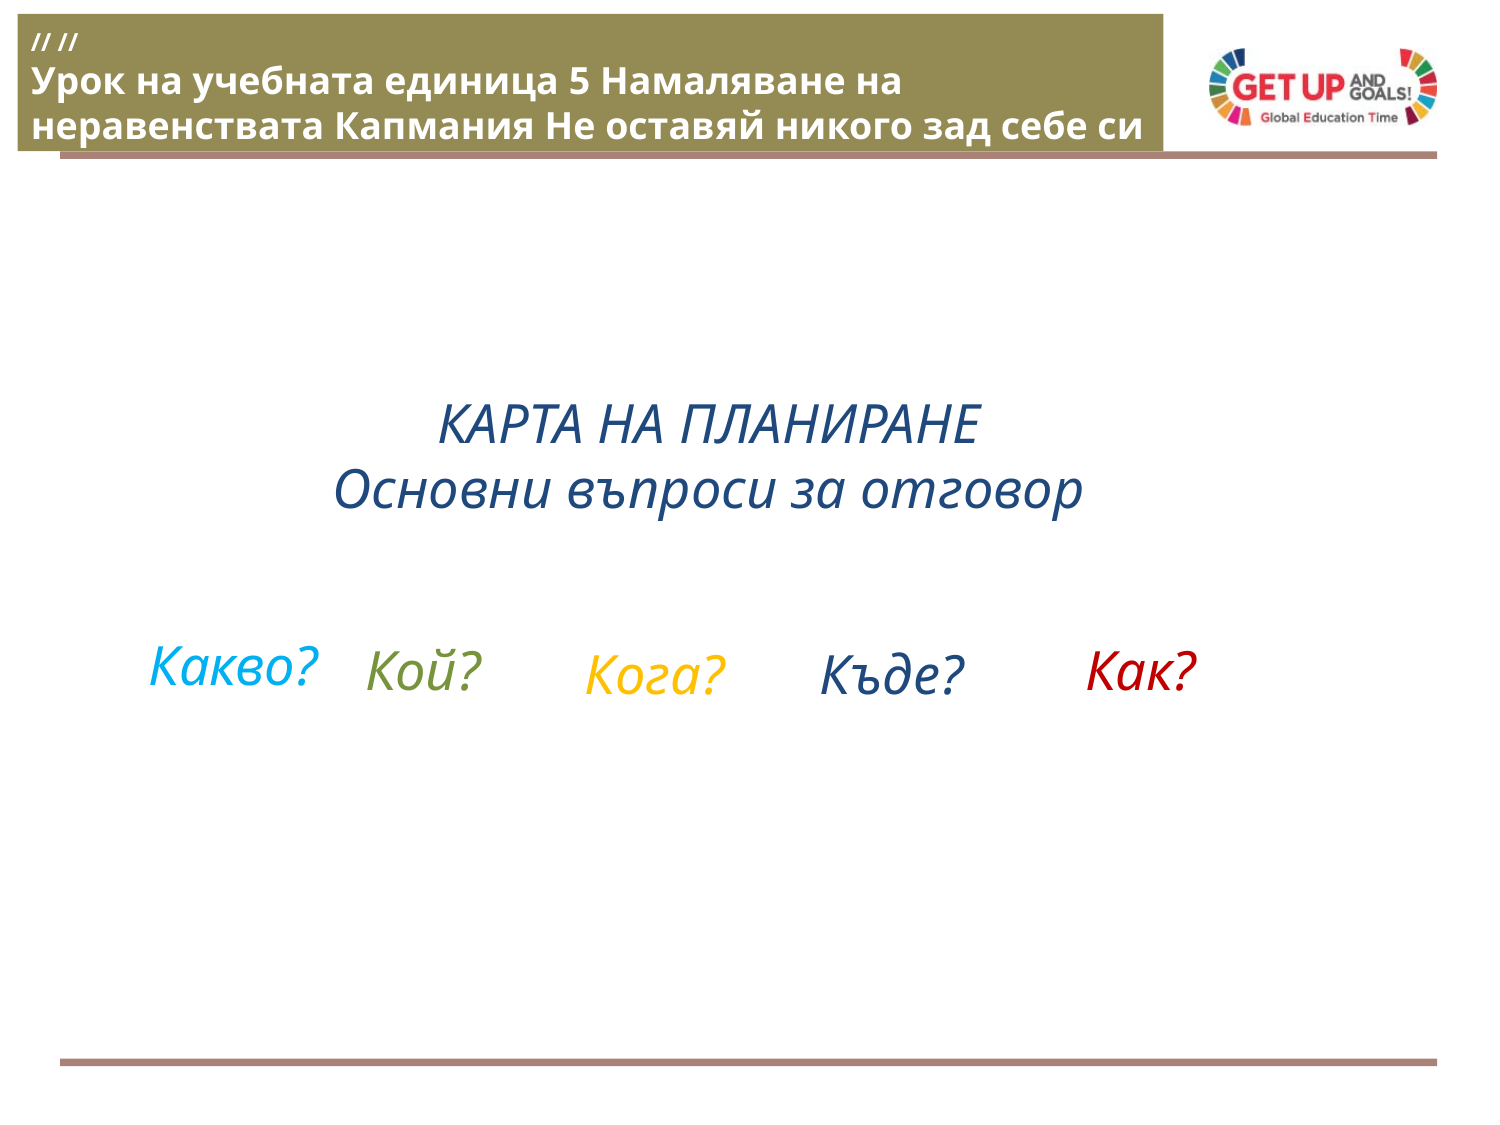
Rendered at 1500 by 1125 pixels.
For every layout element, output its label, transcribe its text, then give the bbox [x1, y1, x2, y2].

text_box Кой? [351, 623, 565, 744]
text_box Какво? [135, 618, 349, 740]
text_box КАРТА НА ПЛАНИРАНЕ Основни въпроси за отговор [301, 376, 1117, 566]
text_box // // Урок на учебната единица 5 Намаляване на неравенствата Капмания Не оставяй никого зад себе си [17, 13, 1164, 152]
text_box Кога? [571, 626, 784, 748]
text_box [60, 151, 1438, 159]
text_box Къде? [806, 626, 1043, 748]
text_box [60, 1058, 1438, 1067]
text_box Как? [1071, 623, 1285, 744]
picture [1209, 47, 1437, 127]
